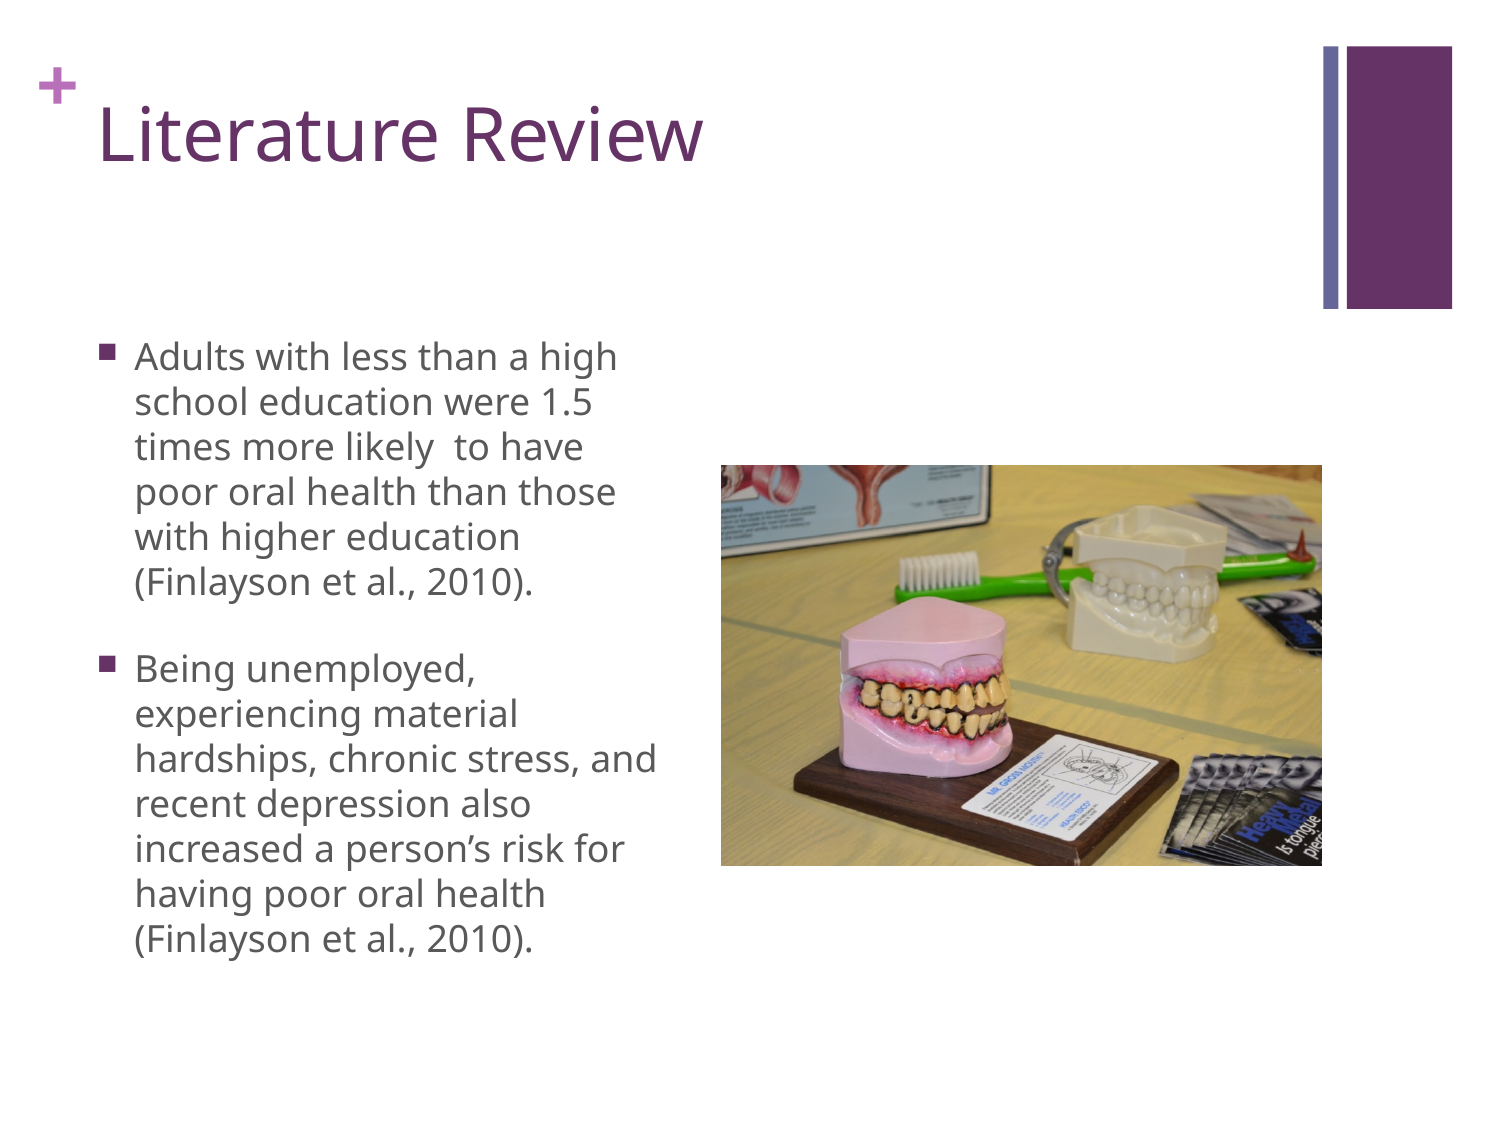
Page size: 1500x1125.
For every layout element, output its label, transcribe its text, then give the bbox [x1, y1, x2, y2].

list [721, 464, 1323, 866]
title Literature Review [81, 79, 1322, 263]
list Adults with less than a high school education were 1.5 times more likely to have poor oral health than those with higher education (Finlayson et al., 2010). Being unemployed, experiencing material hardships, chronic stress, and recent depression also increased a person’s risk for having poor oral health (Finlayson et al., 2010). [81, 325, 682, 1005]
